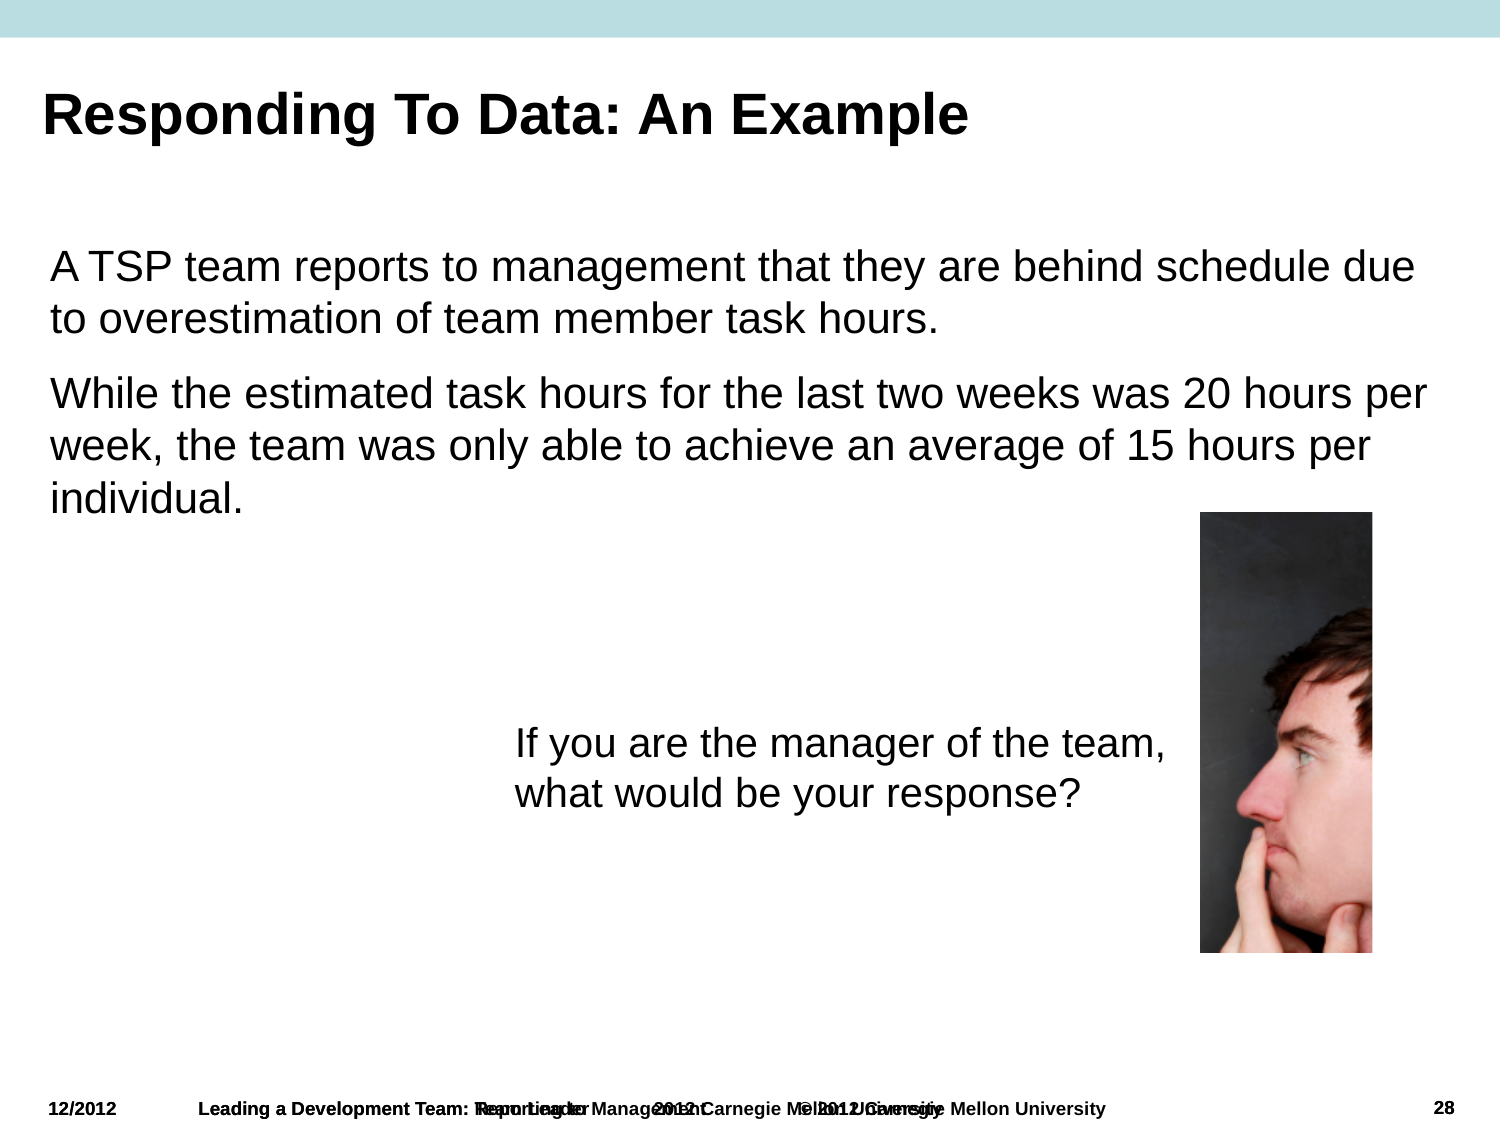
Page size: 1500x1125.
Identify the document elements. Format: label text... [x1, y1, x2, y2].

text_box If you are the manager of the team, what would be your response? [499, 708, 1194, 824]
picture [1199, 512, 1373, 954]
title Responding To Data: An Example [42, 89, 1438, 147]
list A TSP team reports to management that they are behind schedule due to overestimation of team member task hours. While the estimated task hours for the last two weeks was 20 hours per week, the team was only able to achieve an average of 15 hours per individual. [50, 237, 1437, 550]
